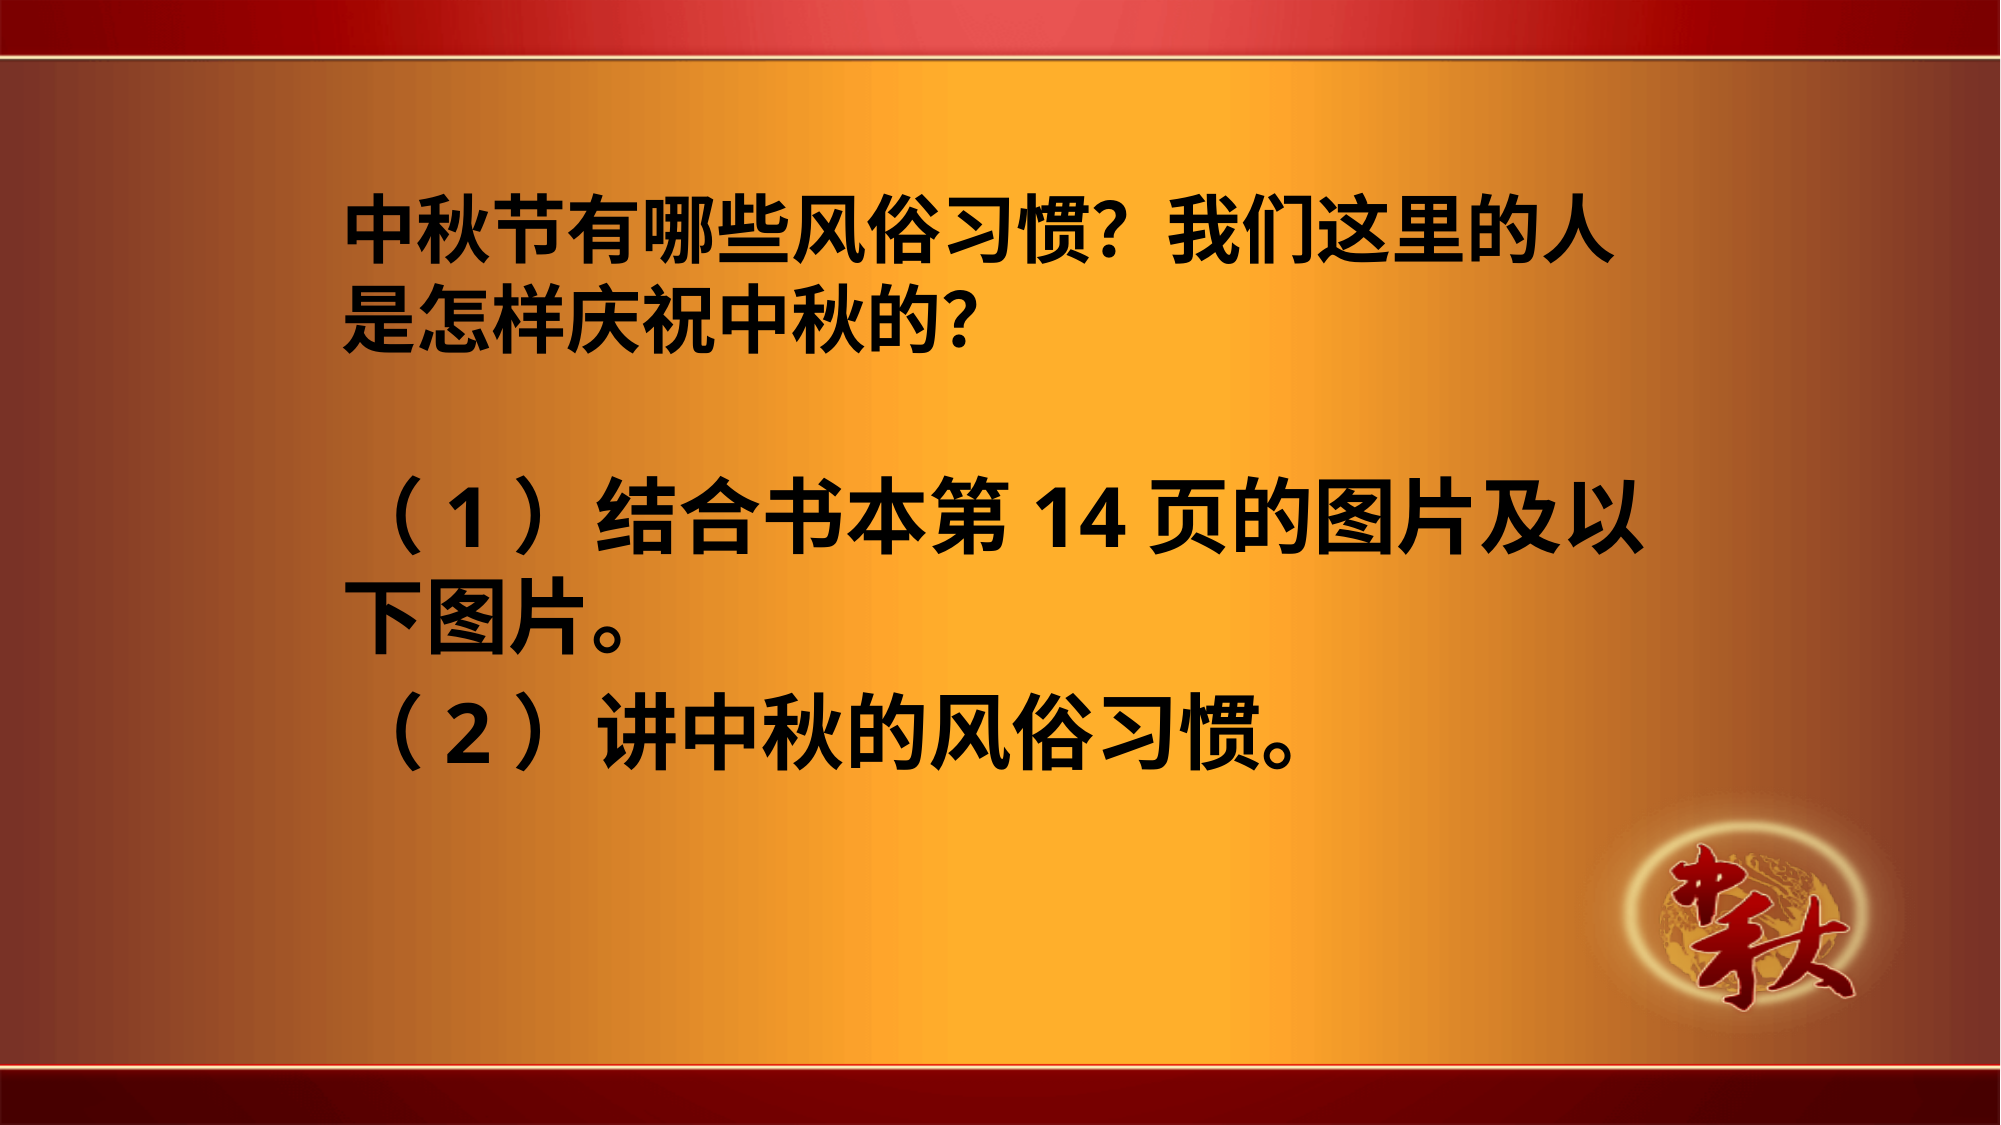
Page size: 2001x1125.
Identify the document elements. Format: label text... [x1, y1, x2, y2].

title 中秋节有哪些风俗习惯？我们这里的人是怎样庆祝中秋的？ [326, 101, 1697, 445]
list （1）结合书本第14页的图片及以下图片。 （2）讲中秋的风俗习惯。 [326, 456, 1677, 1034]
picture [0, 0, 2001, 1125]
